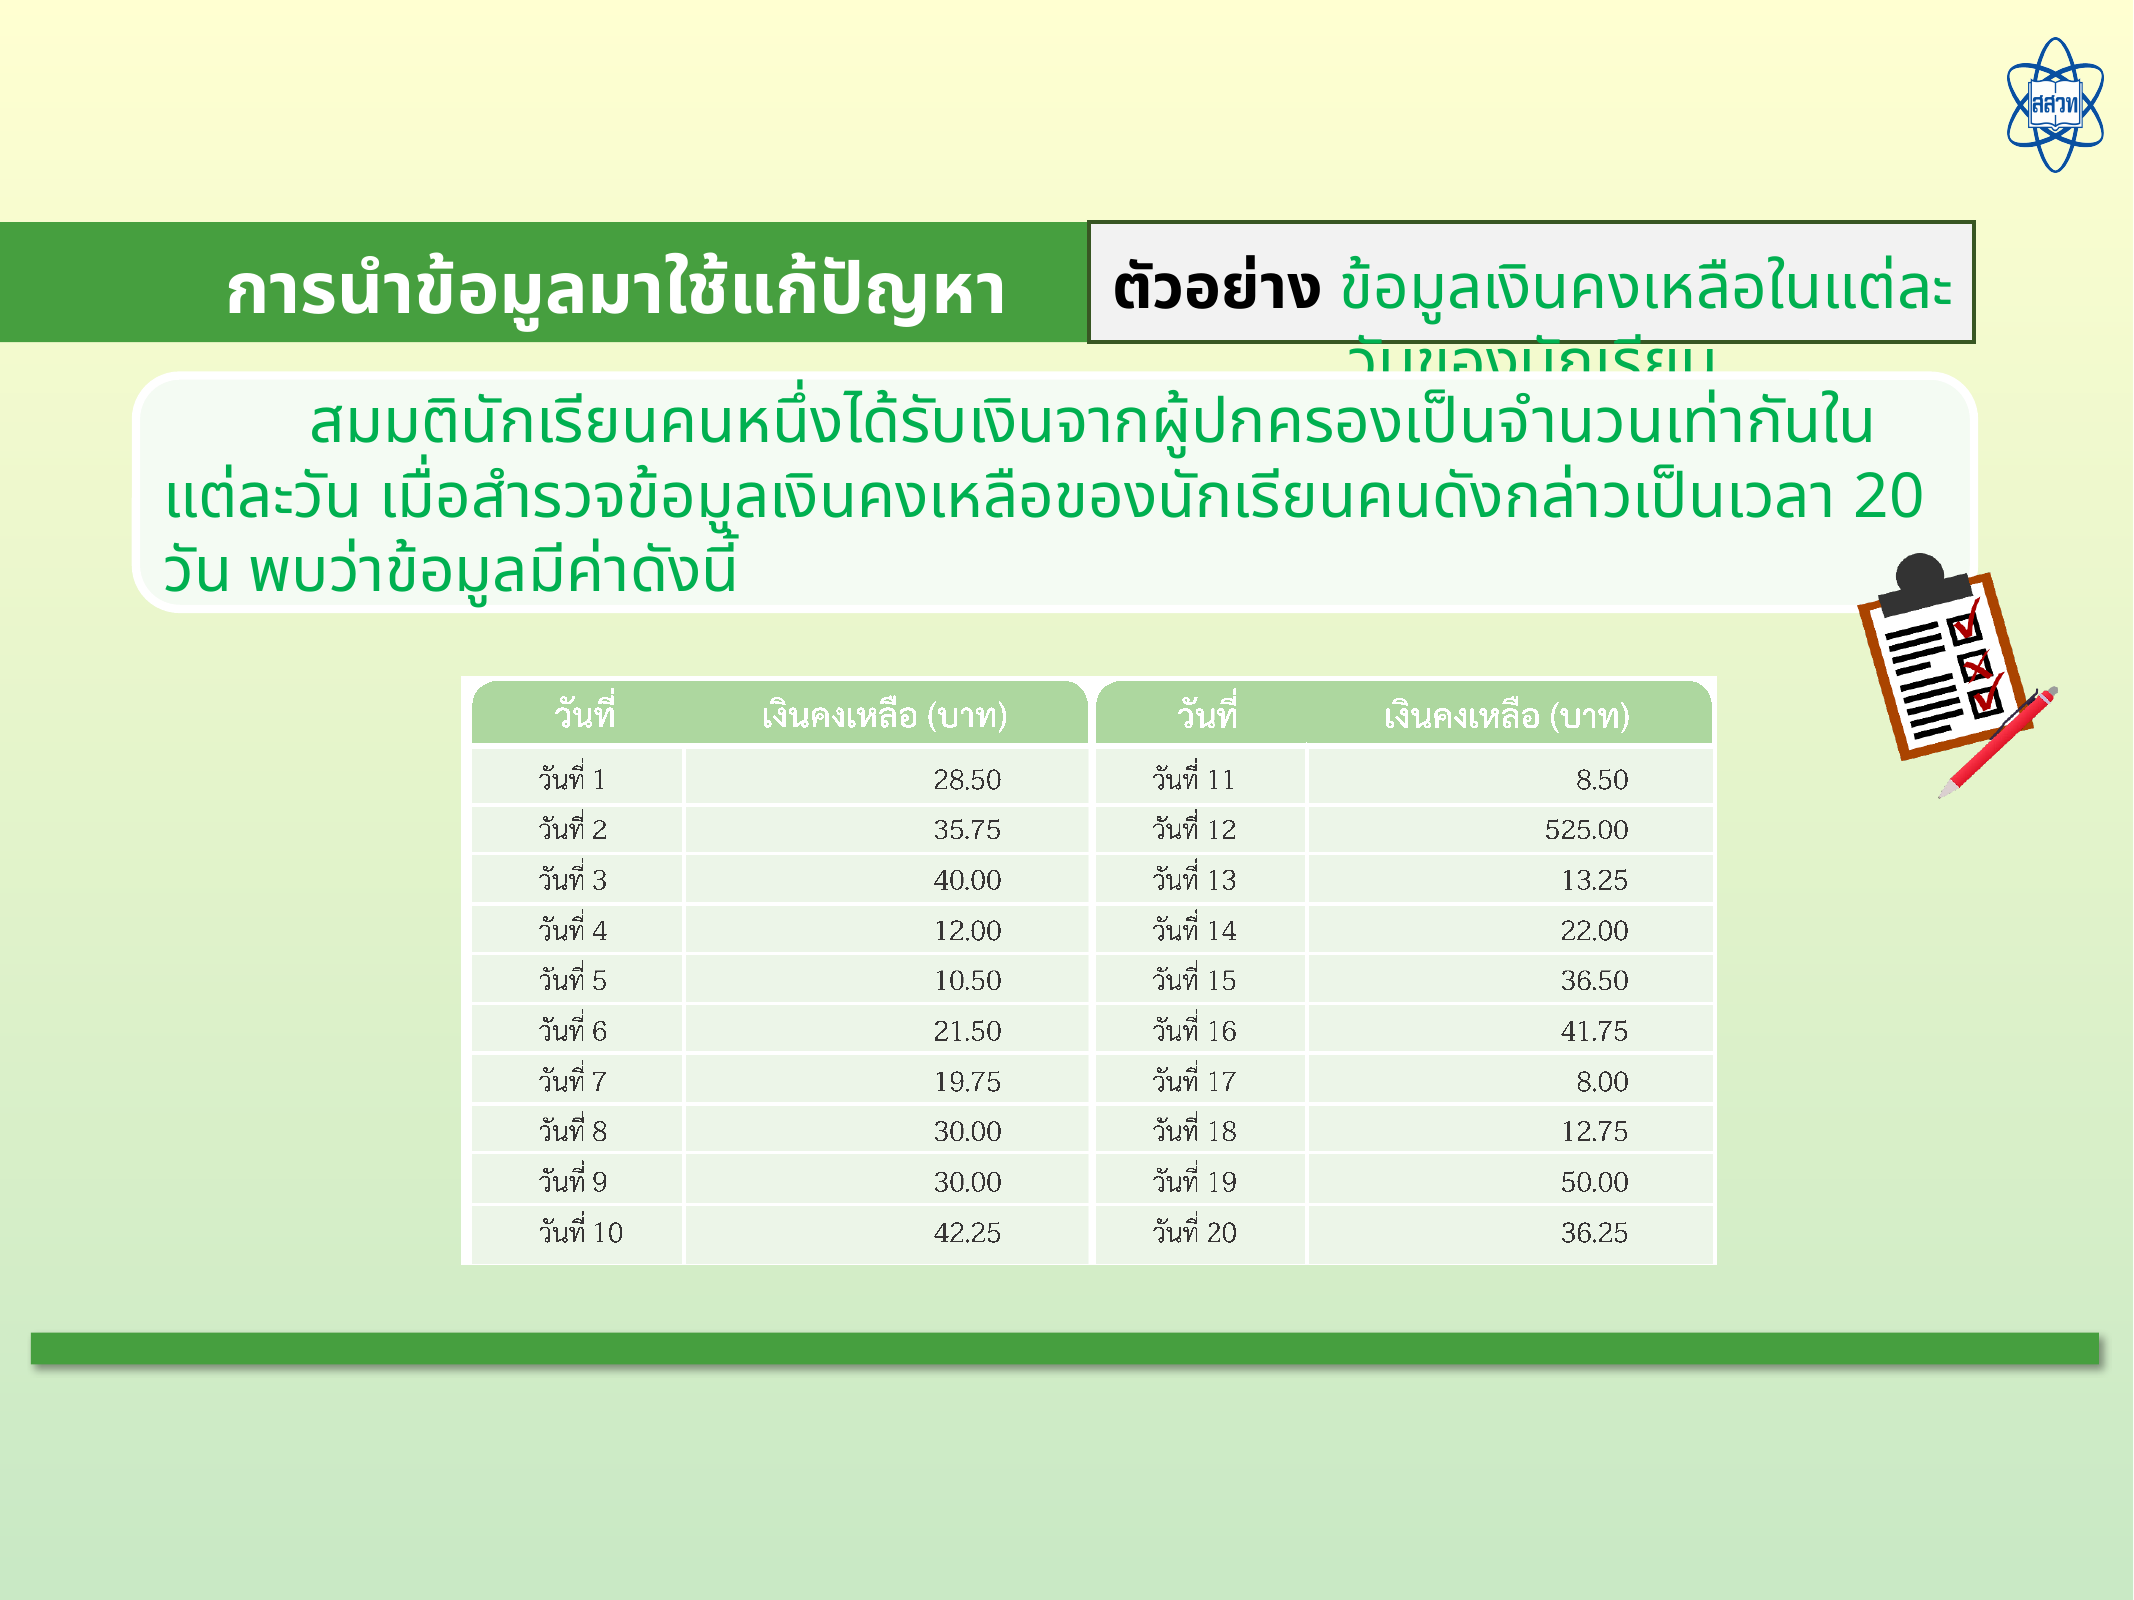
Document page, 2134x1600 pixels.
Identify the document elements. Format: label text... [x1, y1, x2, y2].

picture [461, 676, 1717, 1265]
picture [2007, 37, 2104, 173]
text_box [30, 1331, 2100, 1365]
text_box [1857, 553, 2064, 818]
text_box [0, 222, 1088, 343]
text_box สมมตินักเรียนคนหนึ่งได้รับเงินจากผู้ปกครองเป็นจำนวนเท่ากันในแต่ละวัน เมื่อสำรวจข้อมูลเงินคงเหลือของนักเรียนคนดังกล่าวเป็นเวลา 20 วัน พบว่าข้อมูลมีค่าดังนี้ [134, 374, 1976, 610]
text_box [1088, 222, 1975, 406]
